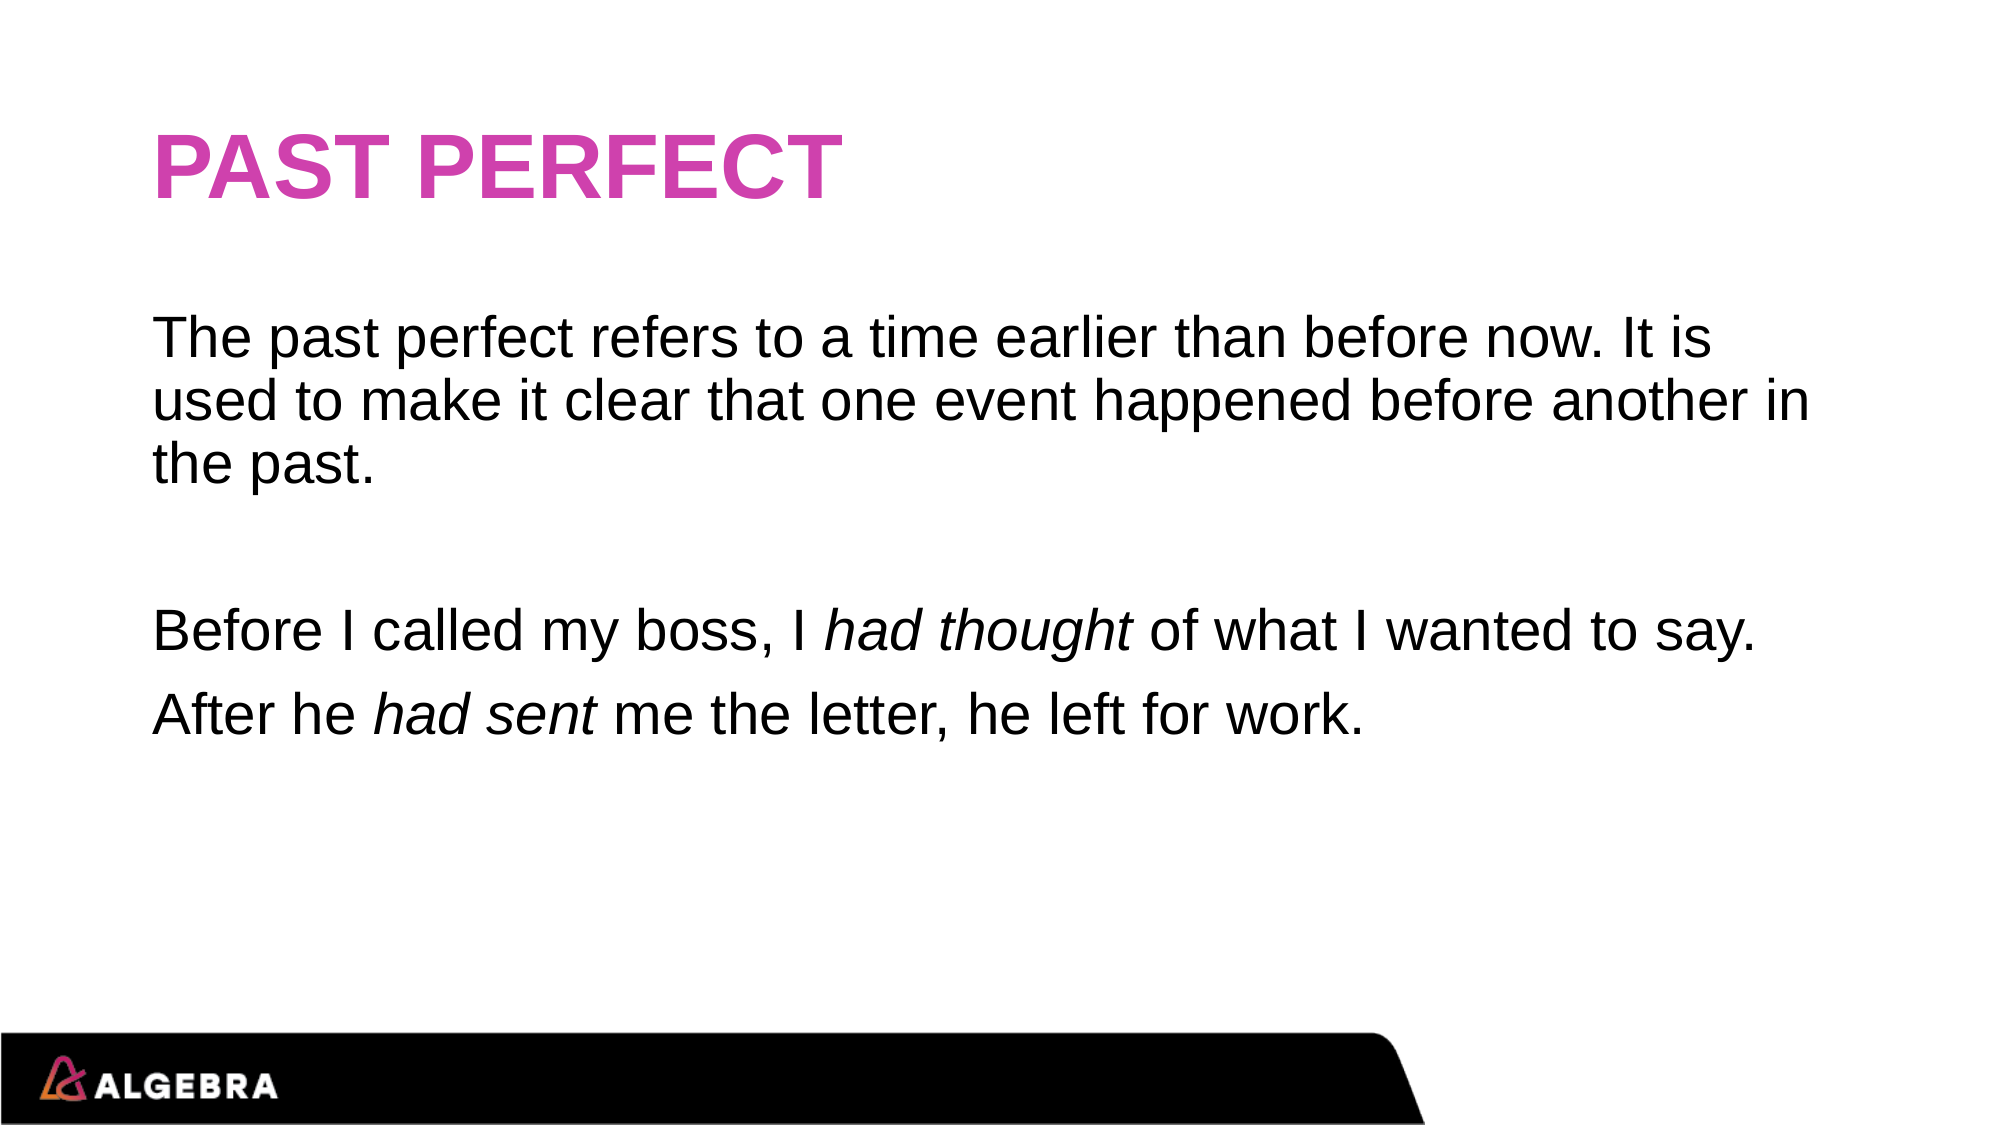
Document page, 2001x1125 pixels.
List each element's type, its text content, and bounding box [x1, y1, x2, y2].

title PAST PERFECT [137, 59, 1863, 278]
picture [0, 1032, 1425, 1125]
list The past perfect refers to a time earlier than before now. It is used to make it clear that one event happened before another in the past. Before I called my boss, I had thought of what I wanted to say. After he had sent me the letter, he left for work. [137, 299, 1863, 1014]
